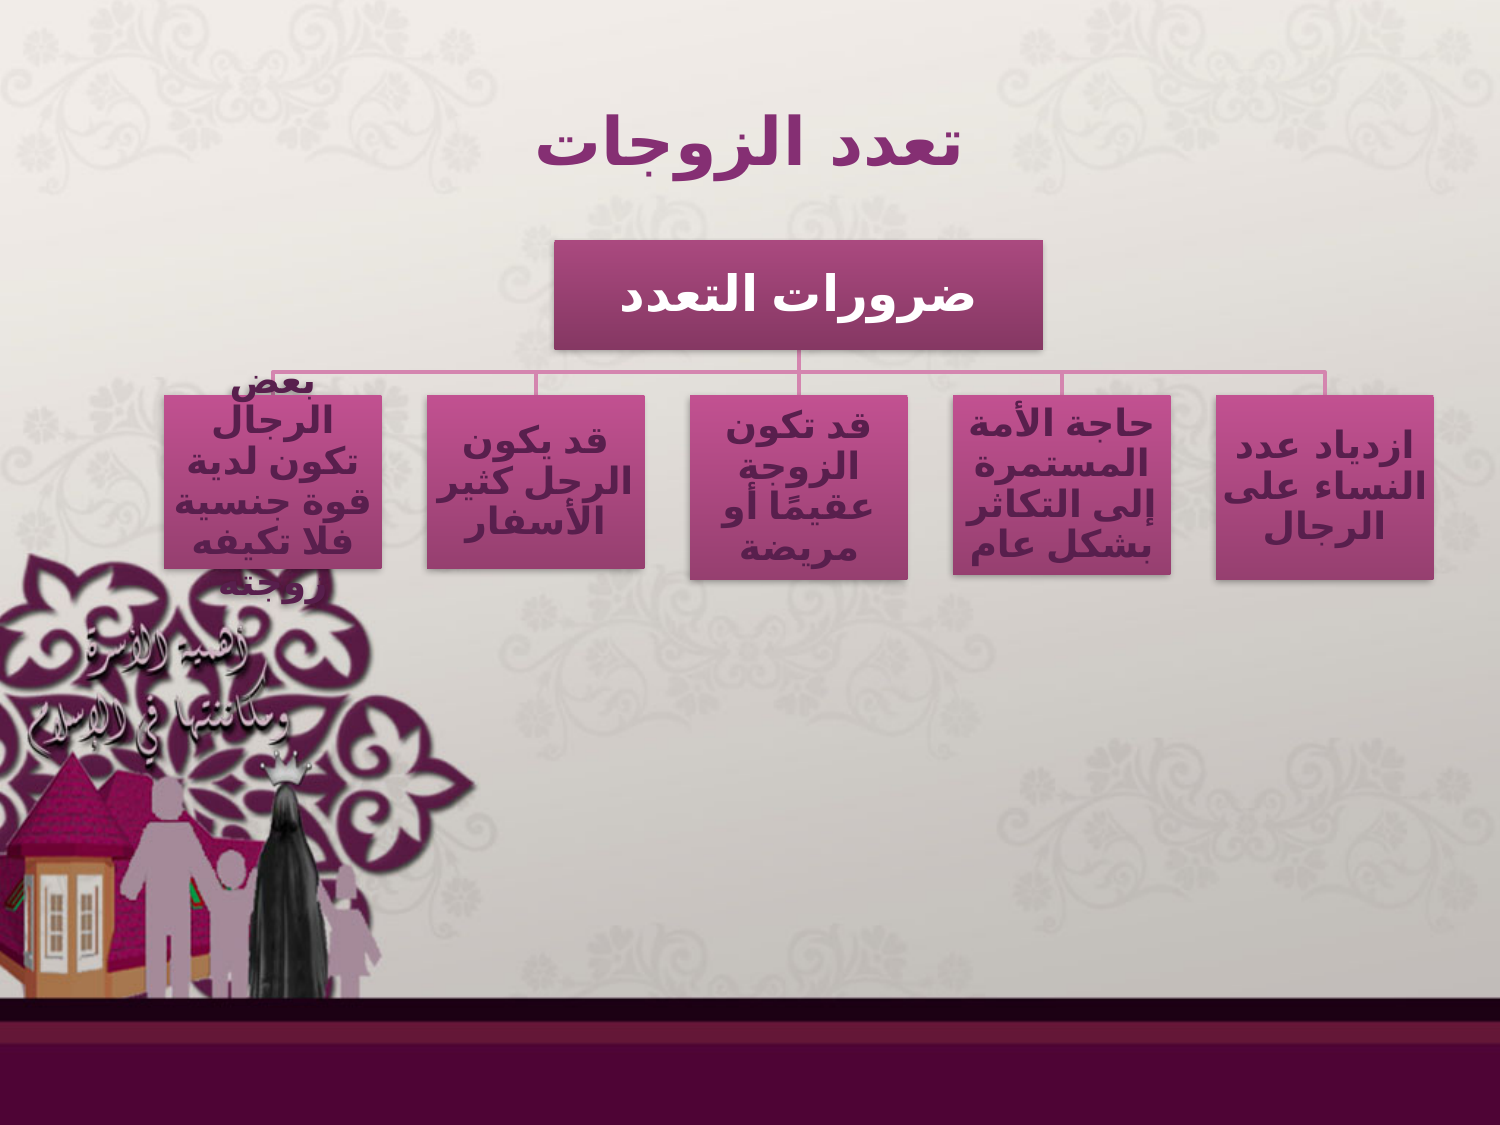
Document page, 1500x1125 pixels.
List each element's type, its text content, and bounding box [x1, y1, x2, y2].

title تعدد الزوجات [74, 44, 1426, 233]
picture [0, 0, 1500, 1125]
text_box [163, 128, 1434, 692]
